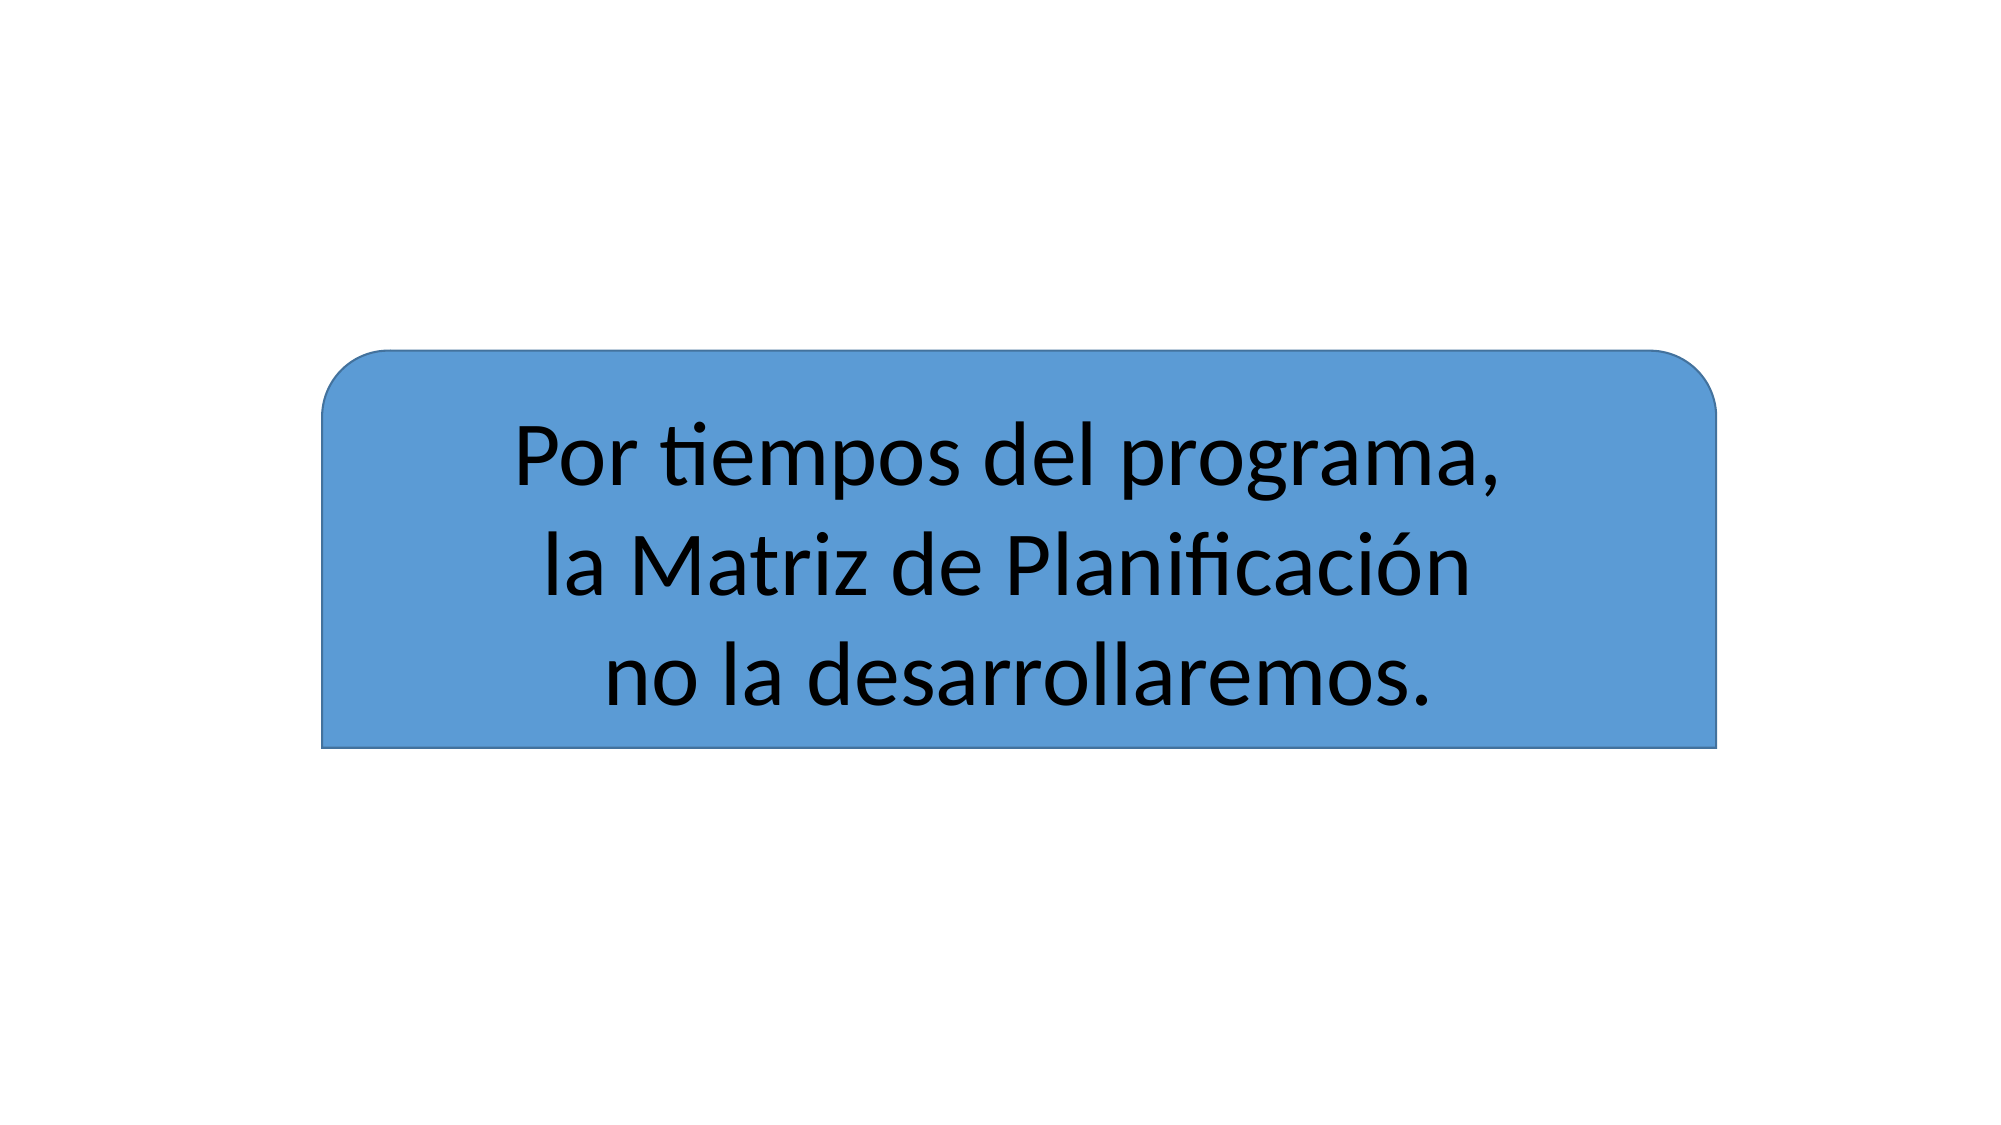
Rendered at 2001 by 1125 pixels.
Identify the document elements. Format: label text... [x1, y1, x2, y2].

text_box Por tiempos del programa, la Matriz de Planificación no la desarrollaremos. [321, 349, 1718, 749]
